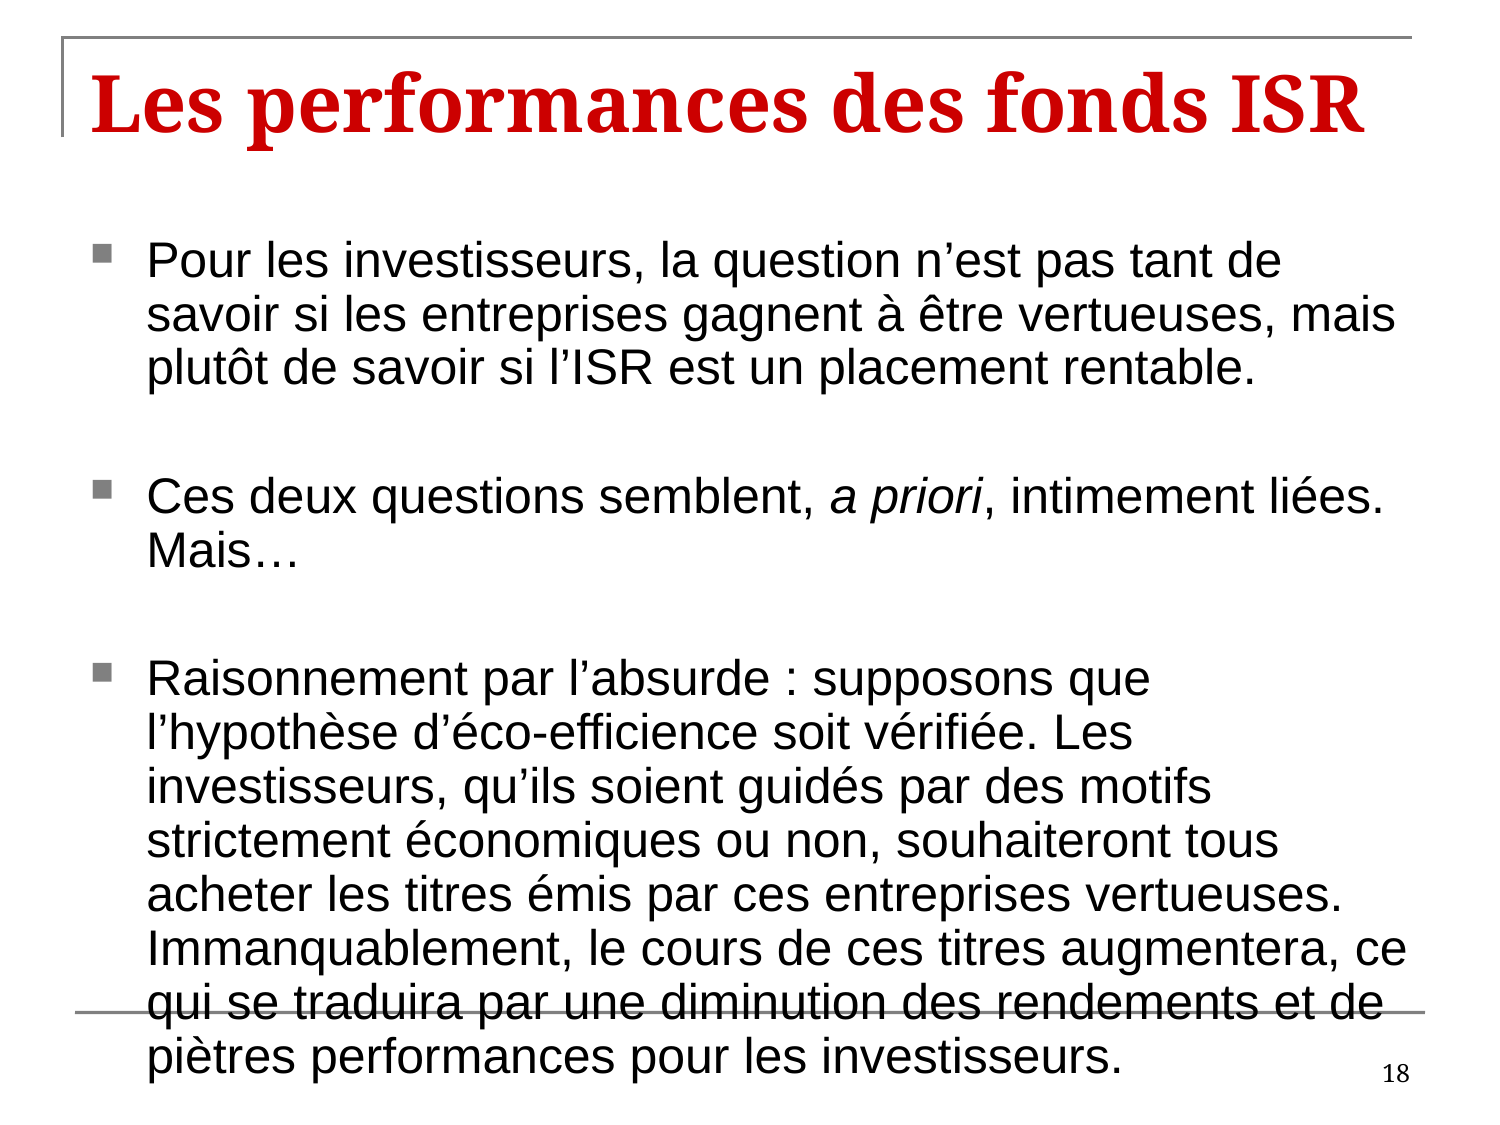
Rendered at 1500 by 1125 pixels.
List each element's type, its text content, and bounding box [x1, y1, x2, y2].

list Pour les investisseurs, la question n’est pas tant de savoir si les entreprises gagnent à être vertueuses, mais plutôt de savoir si l’ISR est un placement rentable. Ces deux questions semblent, a priori, intimement liées. Mais… Raisonnement par l’absurde : supposons que l’hypothèse d’éco-efficience soit vérifiée. Les investisseurs, qu’ils soient guidés par des motifs strictement économiques ou non, souhaiteront tous acheter les titres émis par ces entreprises vertueuses. Immanquablement, le cours de ces titres augmentera, ce qui se traduira par une diminution des rendements et de piètres performances pour les investisseurs. [75, 226, 1425, 1006]
slide_number 18 [1074, 1024, 1425, 1100]
title Les performances des fonds ISR [75, 45, 1425, 226]
